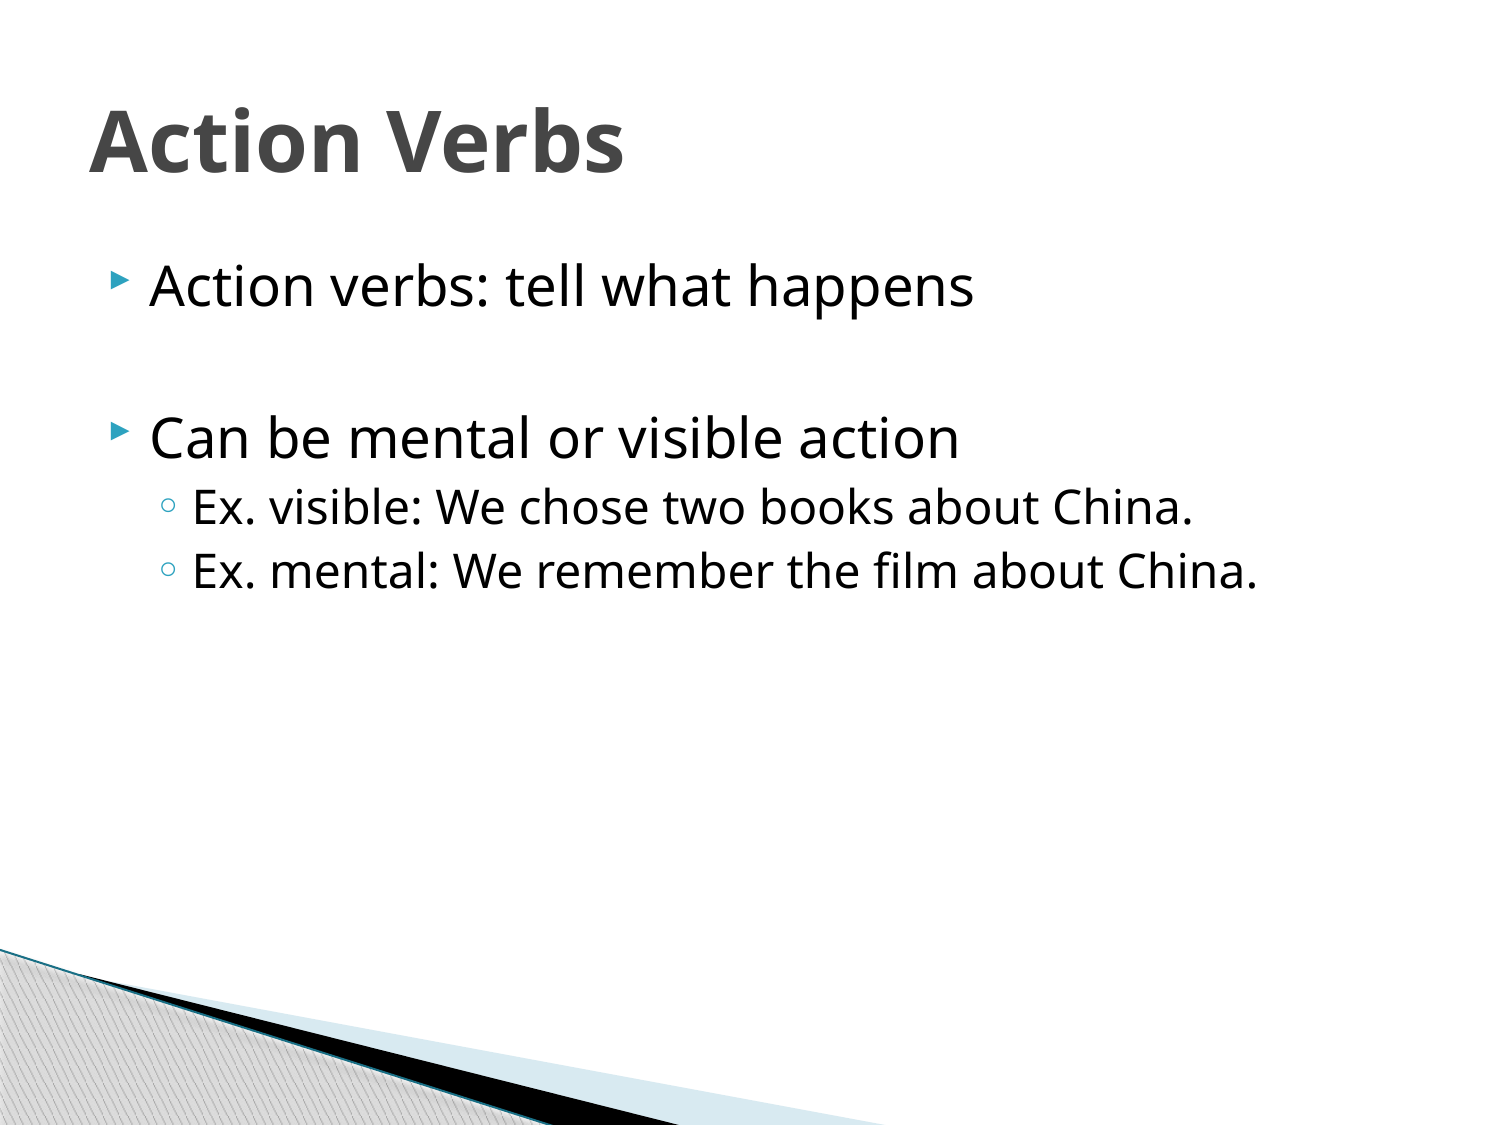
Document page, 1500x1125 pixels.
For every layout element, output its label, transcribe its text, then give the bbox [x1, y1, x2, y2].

title Action Verbs [75, 45, 1425, 233]
list Action verbs: tell what happens Can be mental or visible action Ex. visible: We chose two books about China. Ex. mental: We remember the film about China. [75, 243, 1425, 986]
